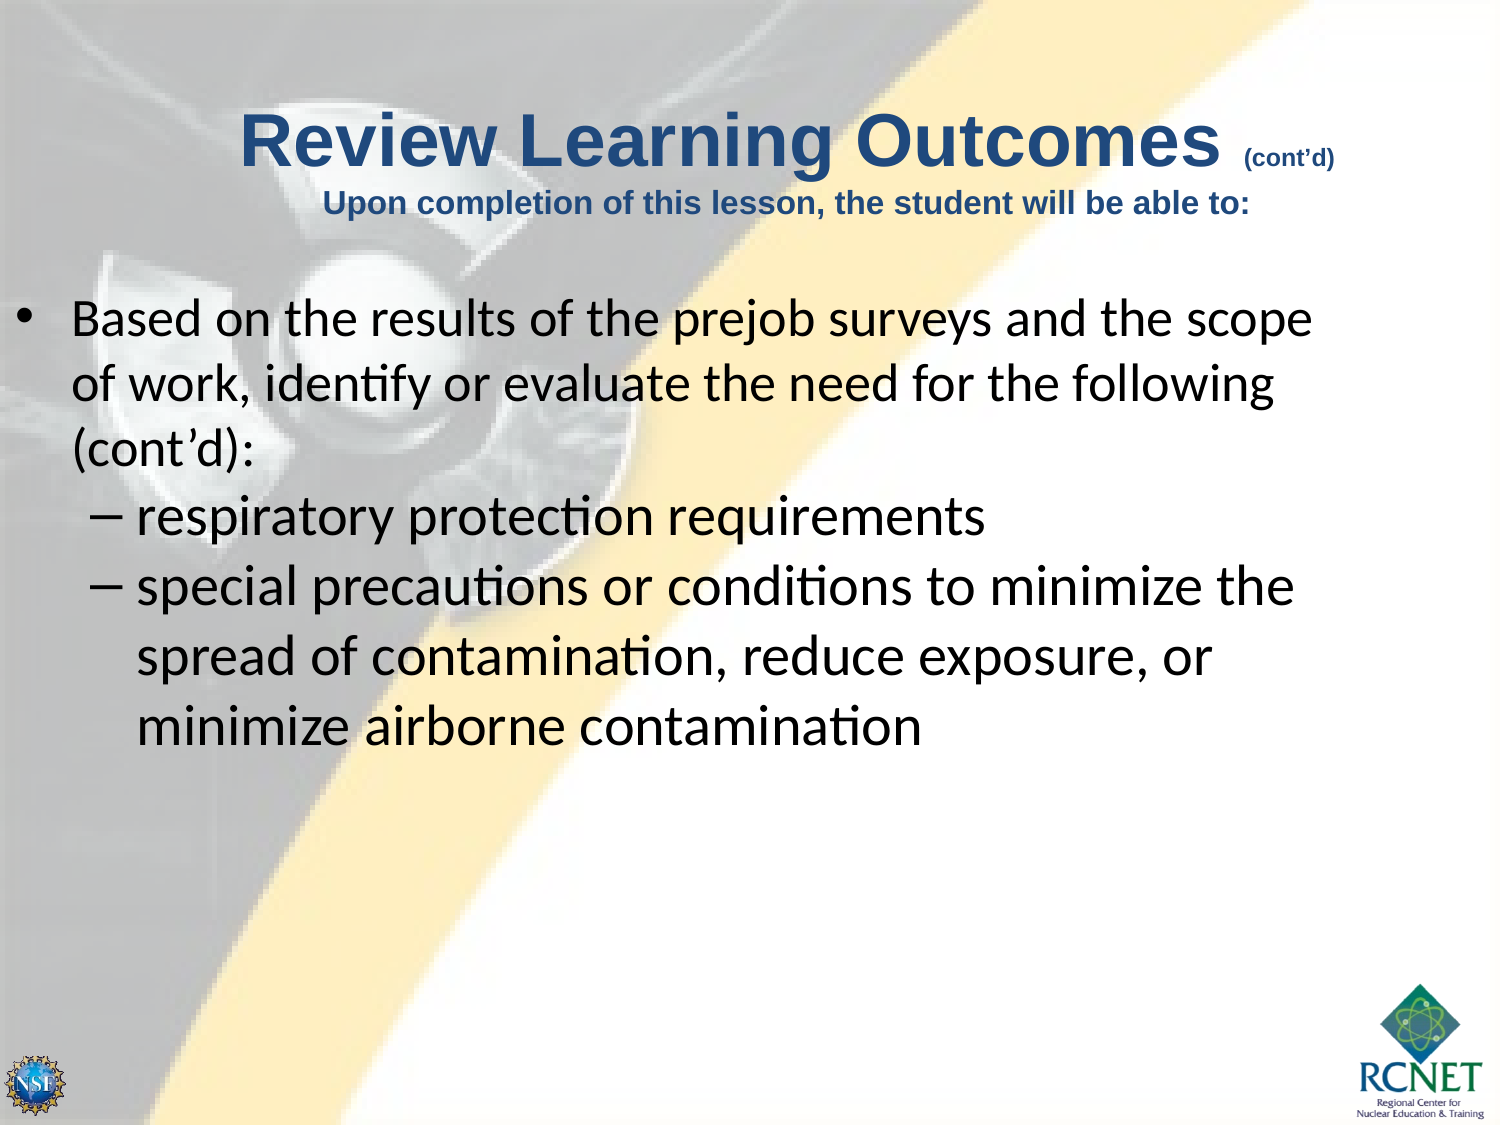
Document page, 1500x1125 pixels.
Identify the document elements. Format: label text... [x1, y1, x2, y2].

list Based on the results of the prejob surveys and the scope of work, identify or evaluate the need for the following (cont’d): respiratory protection requirements special precautions or conditions to minimize the spread of contamination, reduce exposure, or minimize airborne contamination [0, 275, 1350, 1013]
picture [0, 1056, 75, 1116]
picture [1332, 977, 1500, 1125]
text_box Review Learning Outcomes (cont’d) Upon completion of this lesson, the student will be able to: [200, 62, 1375, 250]
